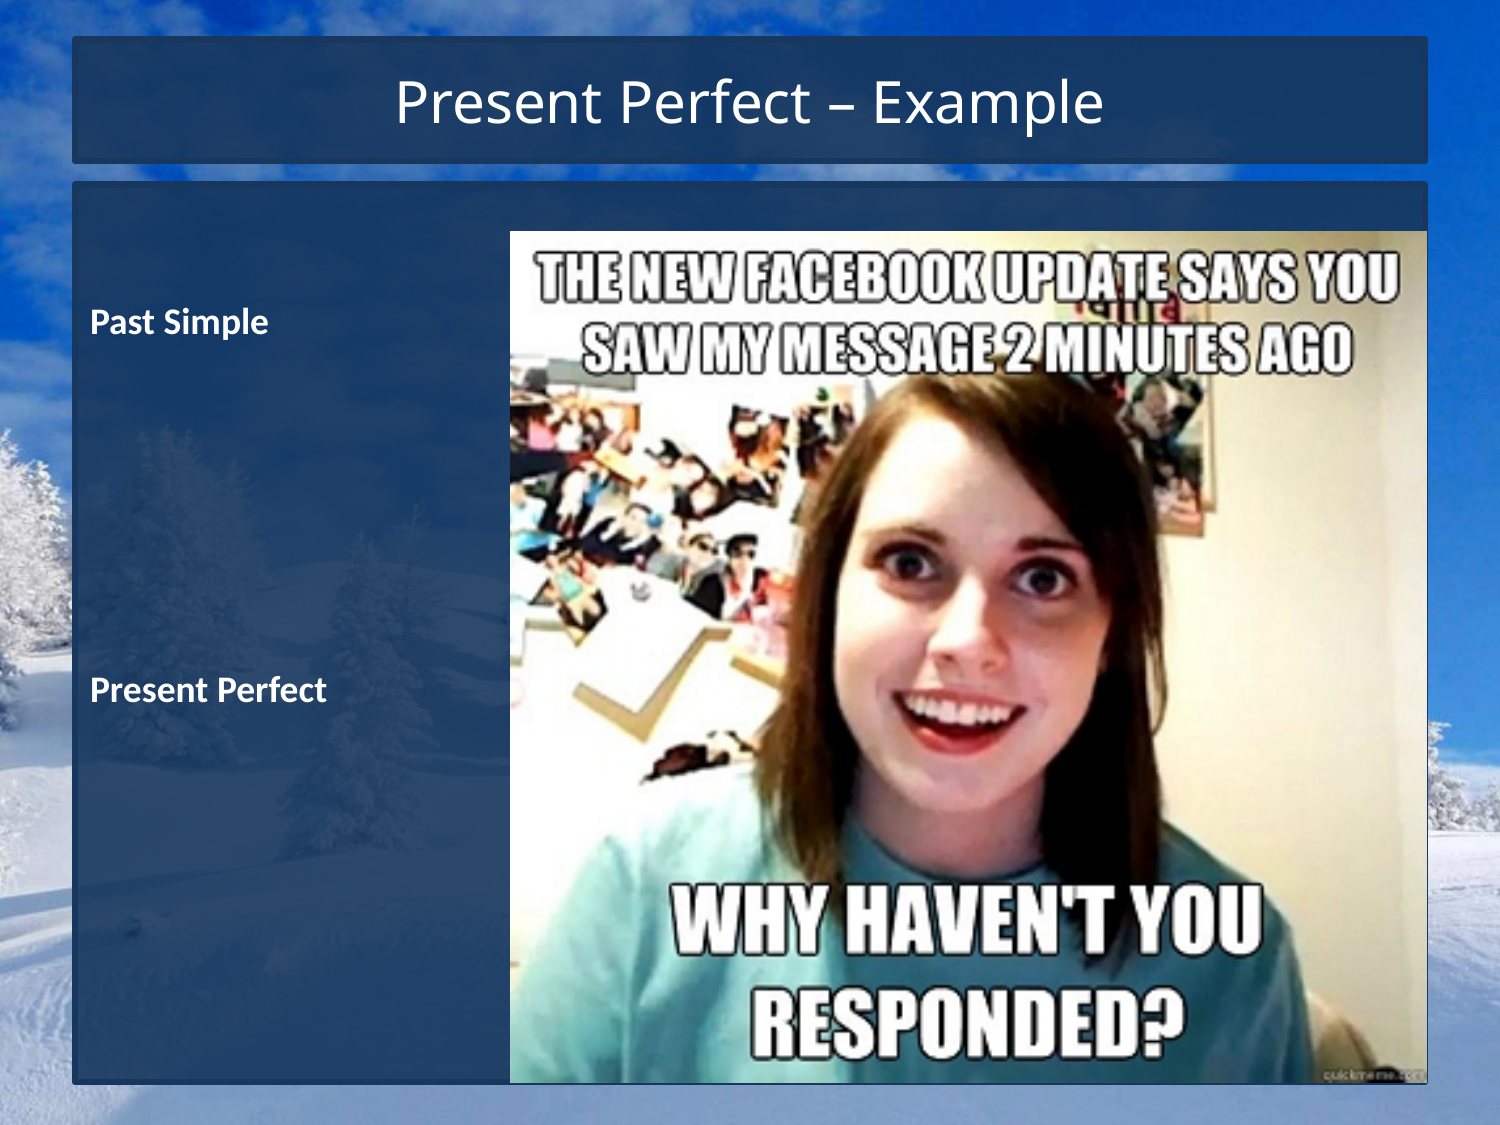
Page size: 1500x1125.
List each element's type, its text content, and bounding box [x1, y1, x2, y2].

title Present Perfect – Example [72, 36, 1428, 164]
picture [0, 0, 1500, 1125]
list Past Simple Present Perfect [72, 181, 1428, 1085]
